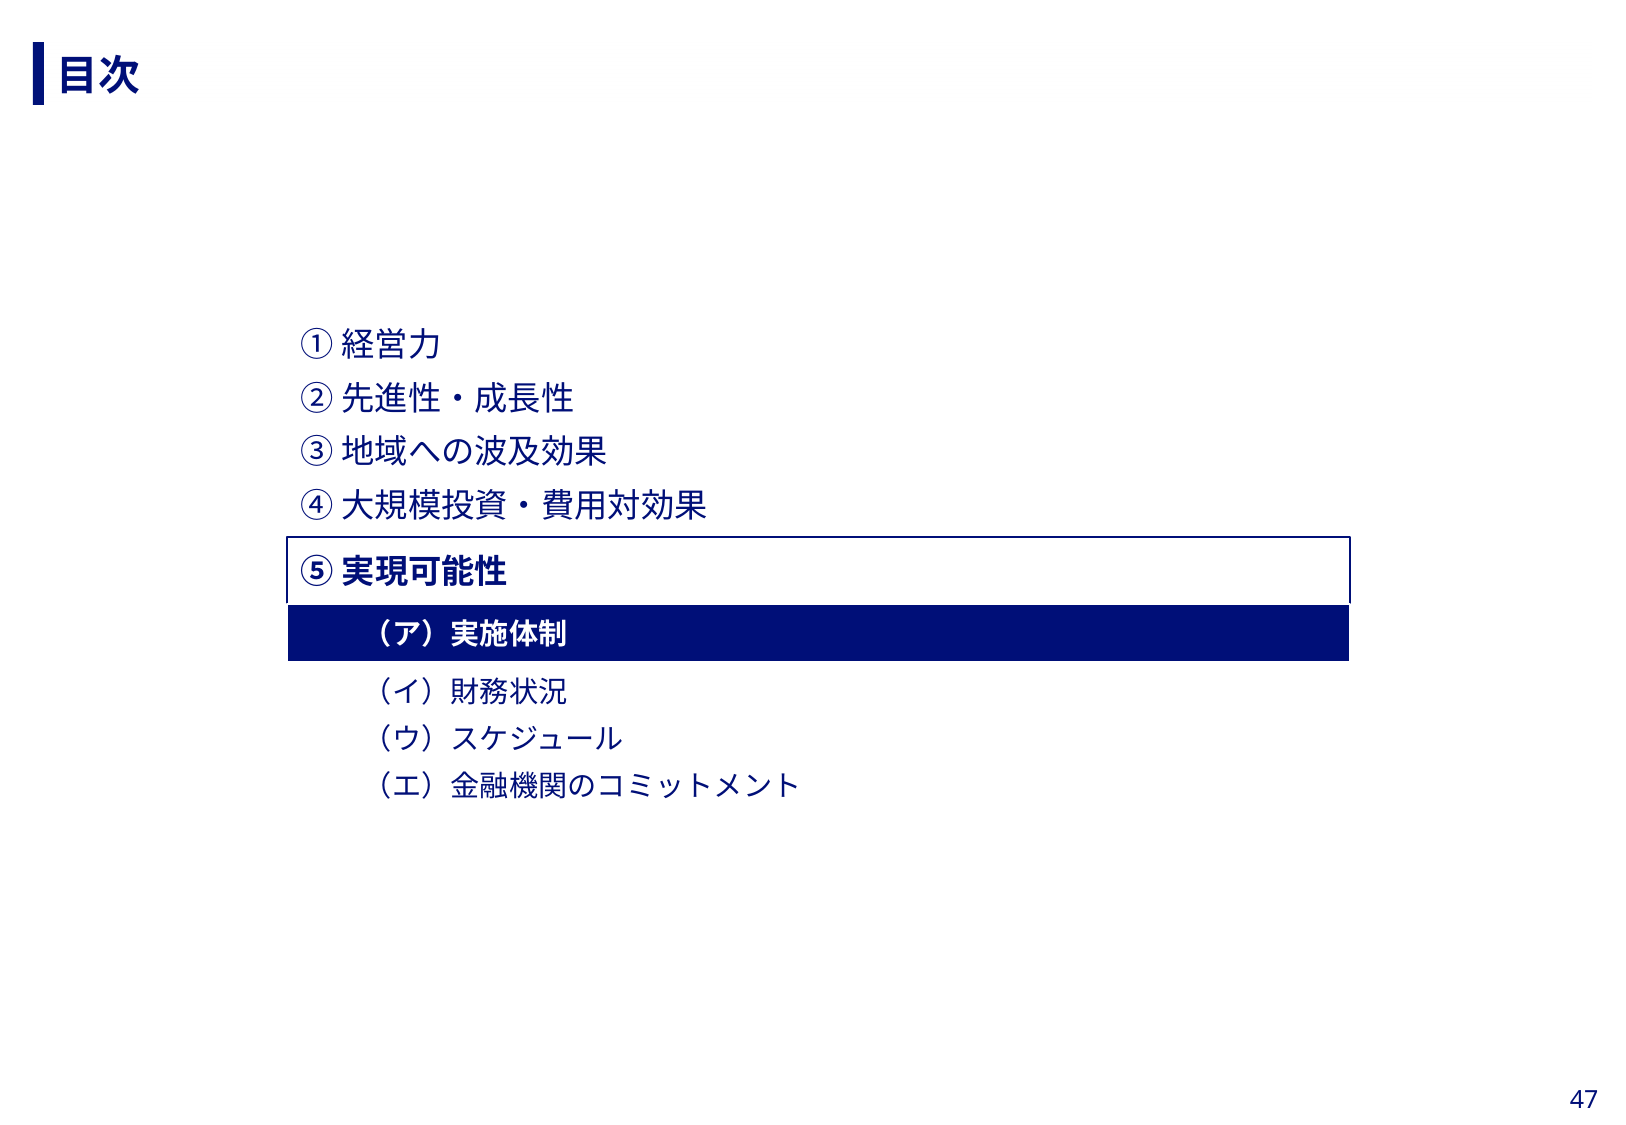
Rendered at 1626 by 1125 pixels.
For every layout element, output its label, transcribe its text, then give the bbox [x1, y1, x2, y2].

text_box （イ）財務状況 [287, 661, 1350, 714]
text_box ④大規模投資・費用対効果 [287, 476, 1350, 536]
text_box （ア）実施体制 [287, 603, 1350, 661]
text_box ③地域への波及効果 [287, 423, 1350, 476]
text_box （ウ）スケジュール [287, 714, 1350, 760]
text_box （エ）金融機関のコミットメント [287, 760, 1350, 802]
title 目次 [32, 42, 1592, 105]
text_box ⑤実現可能性 [287, 536, 1350, 603]
text_box ②先進性・成長性 [287, 369, 1350, 423]
text_box ①経営力 [287, 323, 1350, 369]
